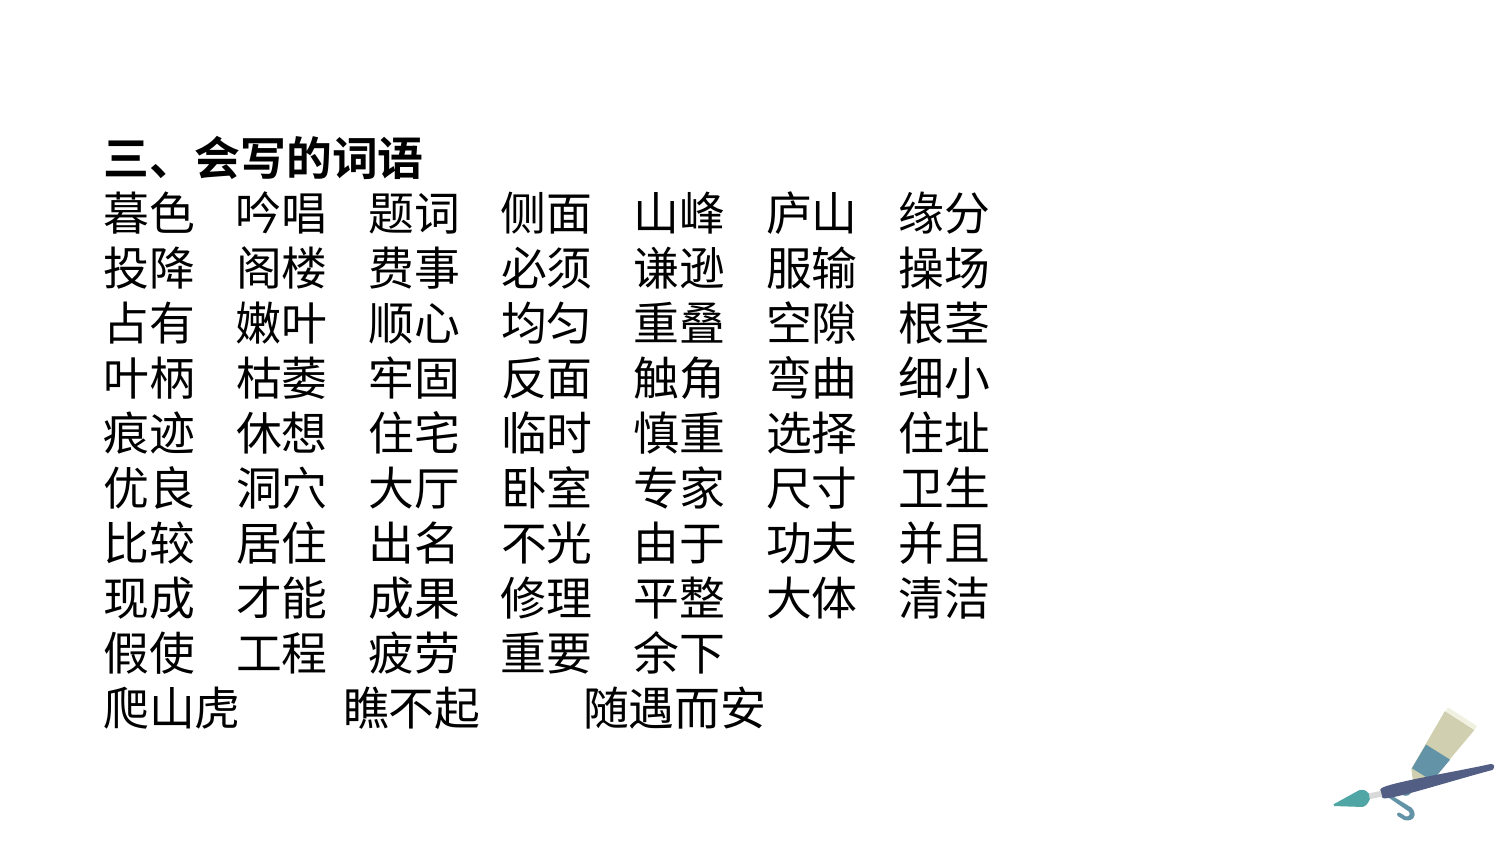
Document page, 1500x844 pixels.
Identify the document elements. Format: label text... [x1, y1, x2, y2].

text_box 三、会写的词语 暮色 吟唱 题词 侧面 山峰 庐山 缘分 投降 阁楼 费事 必须 谦逊 服输 操场 占有 嫩叶 顺心 均匀 重叠 空隙 根茎 叶柄 枯萎 牢固 反面 触角 弯曲 细小 痕迹 休想 住宅 临时 慎重 选择 住址 优良 洞穴 大厅 卧室 专家 尺寸 卫生 比较 居住 出名 不光 由于 功夫 并且 现成 才能 成果 修理 平整 大体 清洁 假使 工程 疲劳 重要 余下 爬山虎 瞧不起 随遇而安 [88, 94, 1412, 742]
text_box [1358, 708, 1481, 844]
